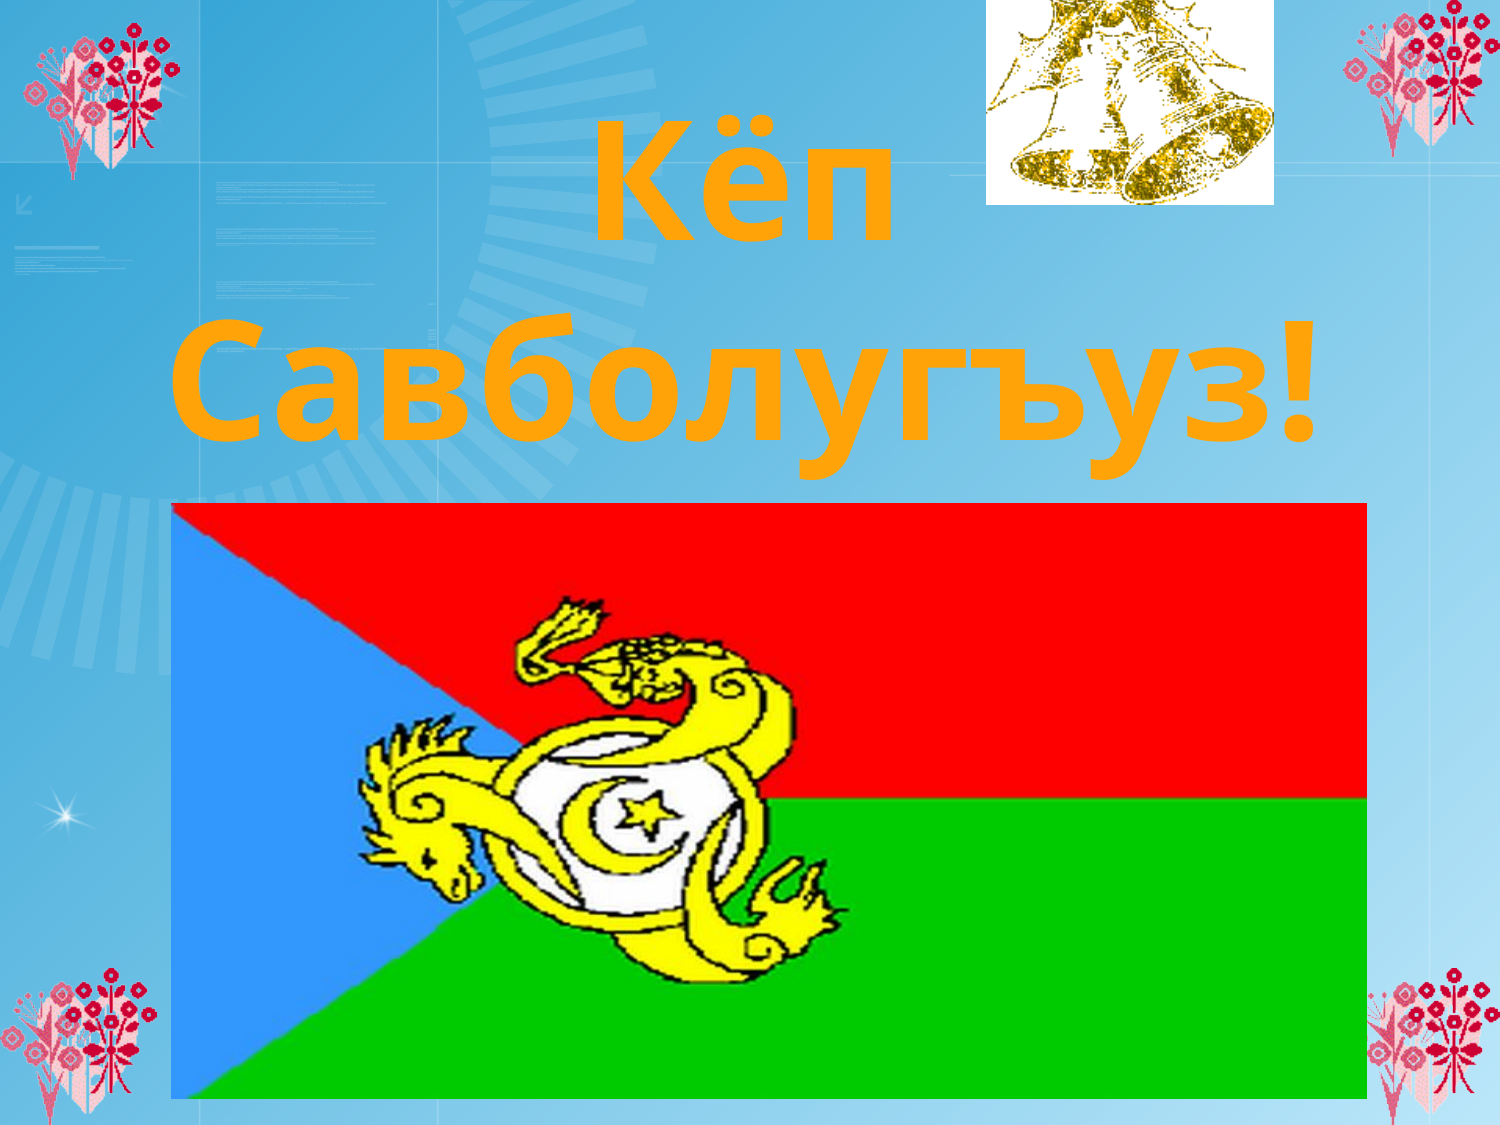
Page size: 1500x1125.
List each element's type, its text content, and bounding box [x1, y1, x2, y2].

text_box Кёп Савболугъуз! [53, 66, 1436, 481]
picture [1343, 0, 1500, 157]
picture [170, 503, 1500, 1125]
picture [16, 765, 105, 856]
picture [0, 968, 157, 1125]
picture [985, 0, 1274, 205]
picture [23, 9, 198, 181]
